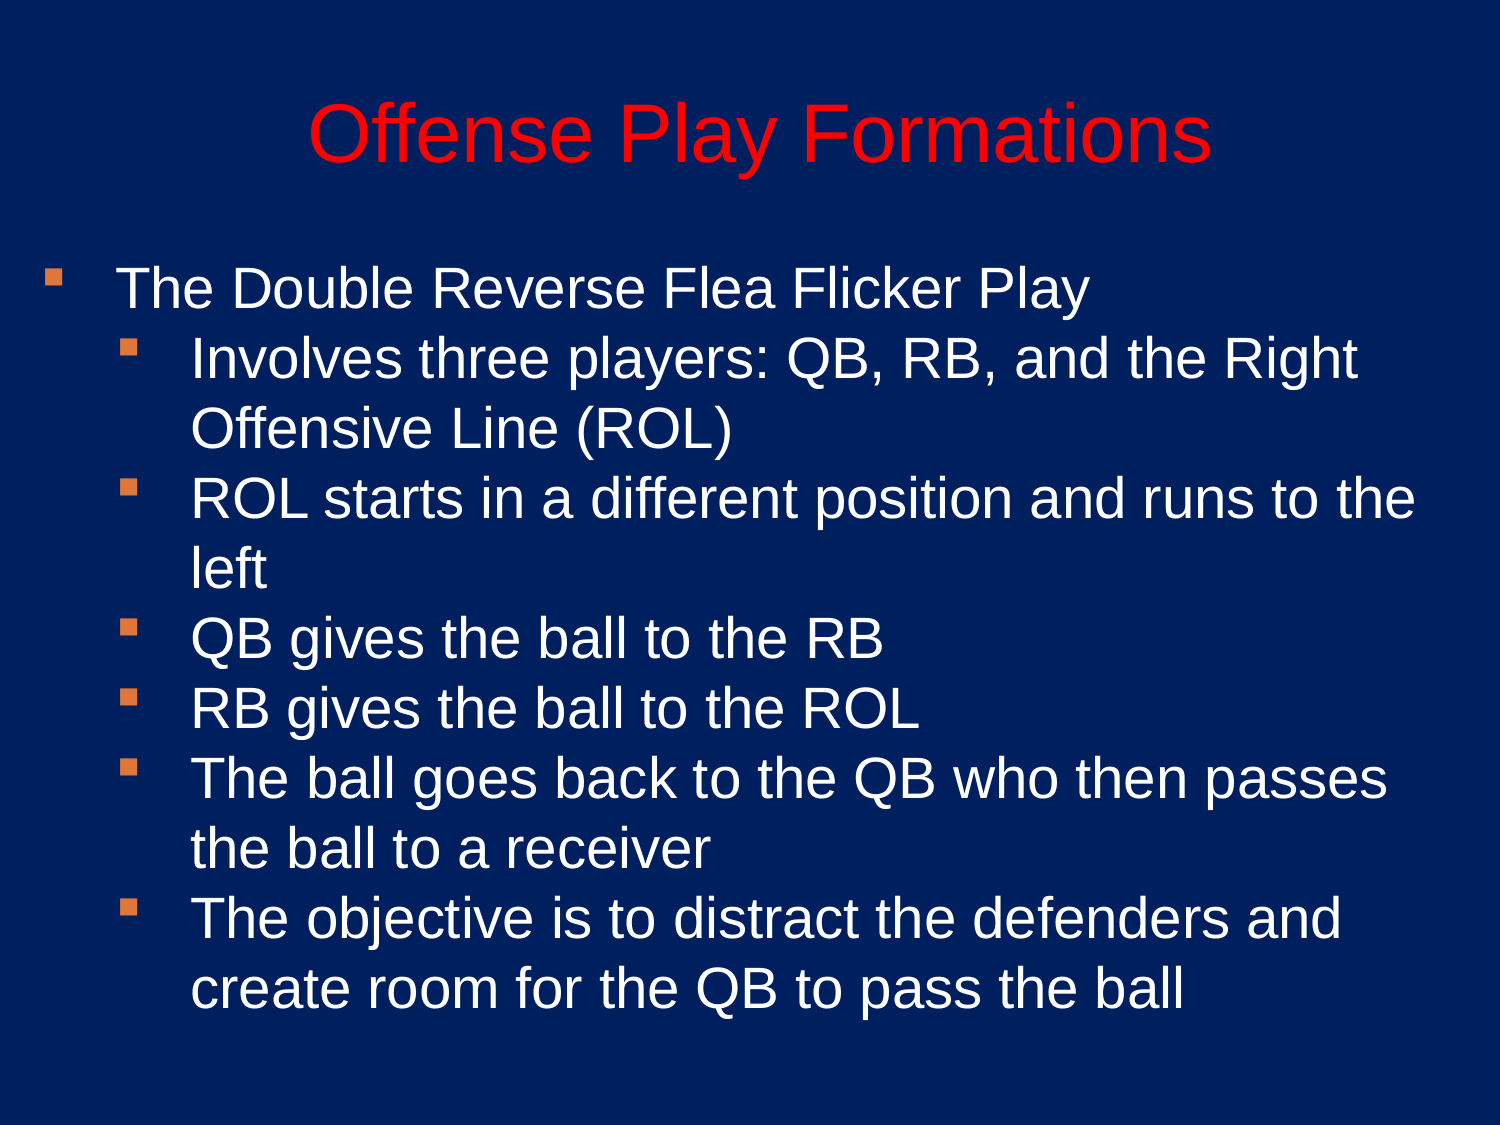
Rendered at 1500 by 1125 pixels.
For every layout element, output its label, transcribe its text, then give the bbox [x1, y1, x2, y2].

title Offense Play Formations [44, 53, 1456, 267]
text_box The Double Reverse Flea Flicker Play Involves three players: QB, RB, and the Right Offensive Line (ROL) ROL starts in a different position and runs to the left QB gives the ball to the RB RB gives the ball to the ROL The ball goes back to the QB who then passes the ball to a receiver The objective is to distract the defenders and create room for the QB to pass the ball [38, 249, 1422, 1020]
